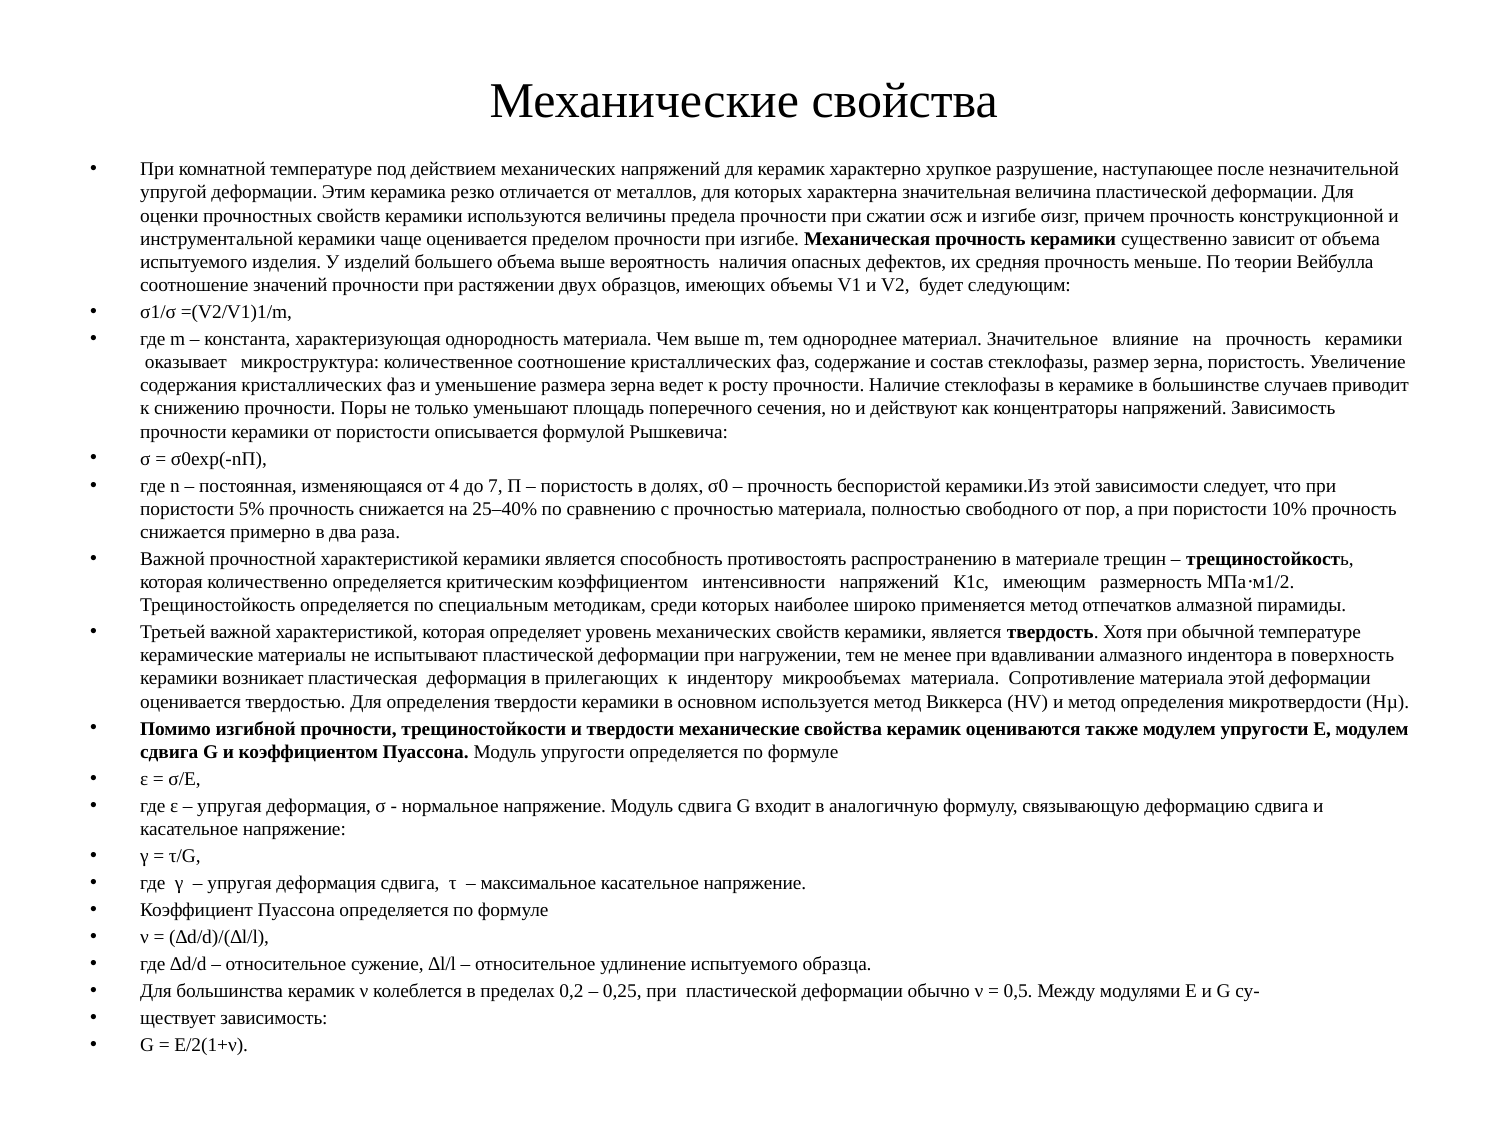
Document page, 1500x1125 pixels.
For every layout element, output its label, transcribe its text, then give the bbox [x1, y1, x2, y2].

title Механические свойства [75, 45, 1425, 149]
list При комнатной температуре под действием механических напряжений для керамик характерно хрупкое разрушение, наступающее после незначительной упругой деформации. Этим керамика резко отличается от металлов, для которых характерна значительная величина пластической деформации. Для оценки прочностных свойств керамики используются величины предела прочности при сжатии σсж и изгибе σизг, причем прочность конструкционной и инструментальной керамики чаще оценивается пределом прочности при изгибе. Механическая прочность керамики существенно зависит от объема испытуемого изделия. У изделий большего объема выше вероятность наличия опасных дефектов, их средняя прочность меньше. По теории Вейбулла соотношение значений прочности при растяжении двух образцов, имеющих объемы V1 и V2, будет следующим: σ1/σ =(V2/V1)1/m, где m – константа, характеризующая однородность материала. Чем выше m, тем однороднее материал. Значительное влияние на прочность керамики оказывает микроструктура: количественное соотношение кристаллических фаз, содержание и состав стеклофазы, размер зерна, пористость. Увеличение содержания кристаллических фаз и уменьшение размера зерна ведет к росту прочности. Наличие стеклофазы в керамике в большинстве случаев приводит к снижению прочности. Поры не только уменьшают площадь поперечного сечения, но и действуют как концентраторы напряжений. Зависимость прочности керамики от пористости описывается формулой Рышкевича: σ = σ0exp(-nП), где n – постоянная, изменяющаяся от 4 до 7, П – пористость в долях, σ0 – прочность беспористой керамики.Из этой зависимости следует, что при пористости 5% прочность снижается на 25–40% по сравнению с прочностью материала, полностью свободного от пор, а при пористости 10% прочность снижается примерно в два раза. Важной прочностной характеристикой керамики является способность противостоять распространению в материале трещин – трещиностойкость, которая количественно определяется критическим коэффициентом интенсивности напряжений К1с, имеющим размерность МПа⋅м1/2. Трещиностойкость определяется по специальным методикам, среди которых наиболее широко применяется метод отпечатков алмазной пирамиды. Третьей важной характеристикой, которая определяет уровень механических свойств керамики, является твердость. Хотя при обычной температуре керамические материалы не испытывают пластической деформации при нагружении, тем не менее при вдавливании алмазного индентора в поверхность керамики возникает пластическая деформация в прилегающих к индентору микрообъемах материала. Сопротивление материала этой деформации оценивается твердостью. Для определения твердости керамики в основном используется метод Виккерса (HV) и метод определения микротвердости (Hµ). Помимо изгибной прочности, трещиностойкости и твердости механические свойства керамик оцениваются также модулем упругости Е, модулем сдвига G и коэффициентом Пуассона. Модуль упругости определяется по формуле ε = σ/Е, где ε – упругая деформация, σ - нормальное напряжение. Модуль сдвига G входит в аналогичную формулу, связывающую деформацию сдвига и касательное напряжение: γ = τ/G, где γ – упругая деформация сдвига, τ – максимальное касательное напряжение. Коэффициент Пуассона определяется по формуле ν = (∆d/d)/(∆l/l), где ∆d/d – относительное сужение, ∆l/l – относительное удлинение испытуемого образца. Для большинства керамик ν колеблется в пределах 0,2 – 0,25, при пластической деформации обычно ν = 0,5. Между модулями Е и G су- ществует зависимость: G = Е/2(1+ν). [75, 149, 1425, 1094]
